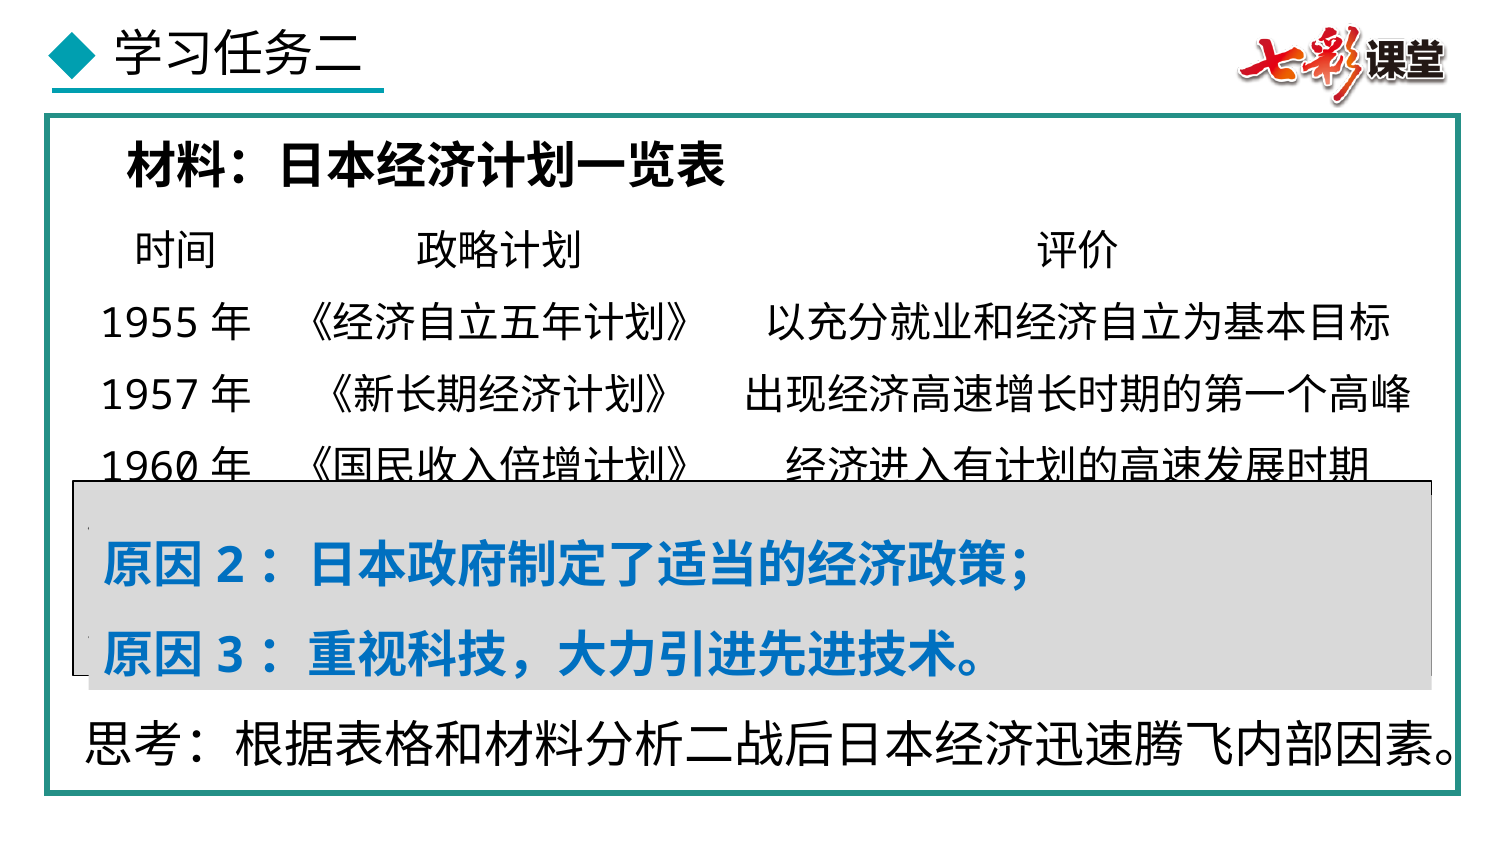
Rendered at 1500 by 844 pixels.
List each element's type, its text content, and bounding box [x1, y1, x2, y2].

table_cell 1957年 [78, 356, 273, 428]
table_header 政略计划 [273, 212, 726, 284]
table_cell 以充分就业和经济自立为基本目标 [726, 284, 1429, 356]
table_cell 出现经济高速增长时期的第一个高峰 [726, 356, 1429, 428]
picture [1234, 20, 1451, 108]
table_cell 1955年 [78, 284, 273, 356]
table_cell 《新长期经济计划》 [273, 356, 726, 428]
table_cell 《经济自立五年计划》 [273, 284, 726, 356]
table_cell 经济进入有计划的高速发展时期 [726, 428, 1429, 480]
text_box 材料：日本经济计划一览表 [111, 126, 742, 202]
text_box 思考：根据表格和材料分析二战后日本经济迅速腾飞内部因素。 [69, 705, 1452, 781]
text_box [46, 114, 1459, 794]
table_cell 《国民收入倍增计划》 [273, 428, 726, 480]
table_cell 1960年 [78, 428, 273, 480]
table_header 时间 [78, 212, 273, 284]
table_header 评价 [726, 212, 1429, 284]
text_box 原因2：日本政府制定了适当的经济政策； 原因3：重视科技，大力引进先进技术。 [88, 495, 1432, 690]
text_box 材料：日本还积极引进外国最新的研究开发成果，科研经费占国民生产总值的比重在上世纪七八十年代为2.5%，90年代上升为3.0%左右，达到世界最高水平。 [73, 480, 1432, 676]
